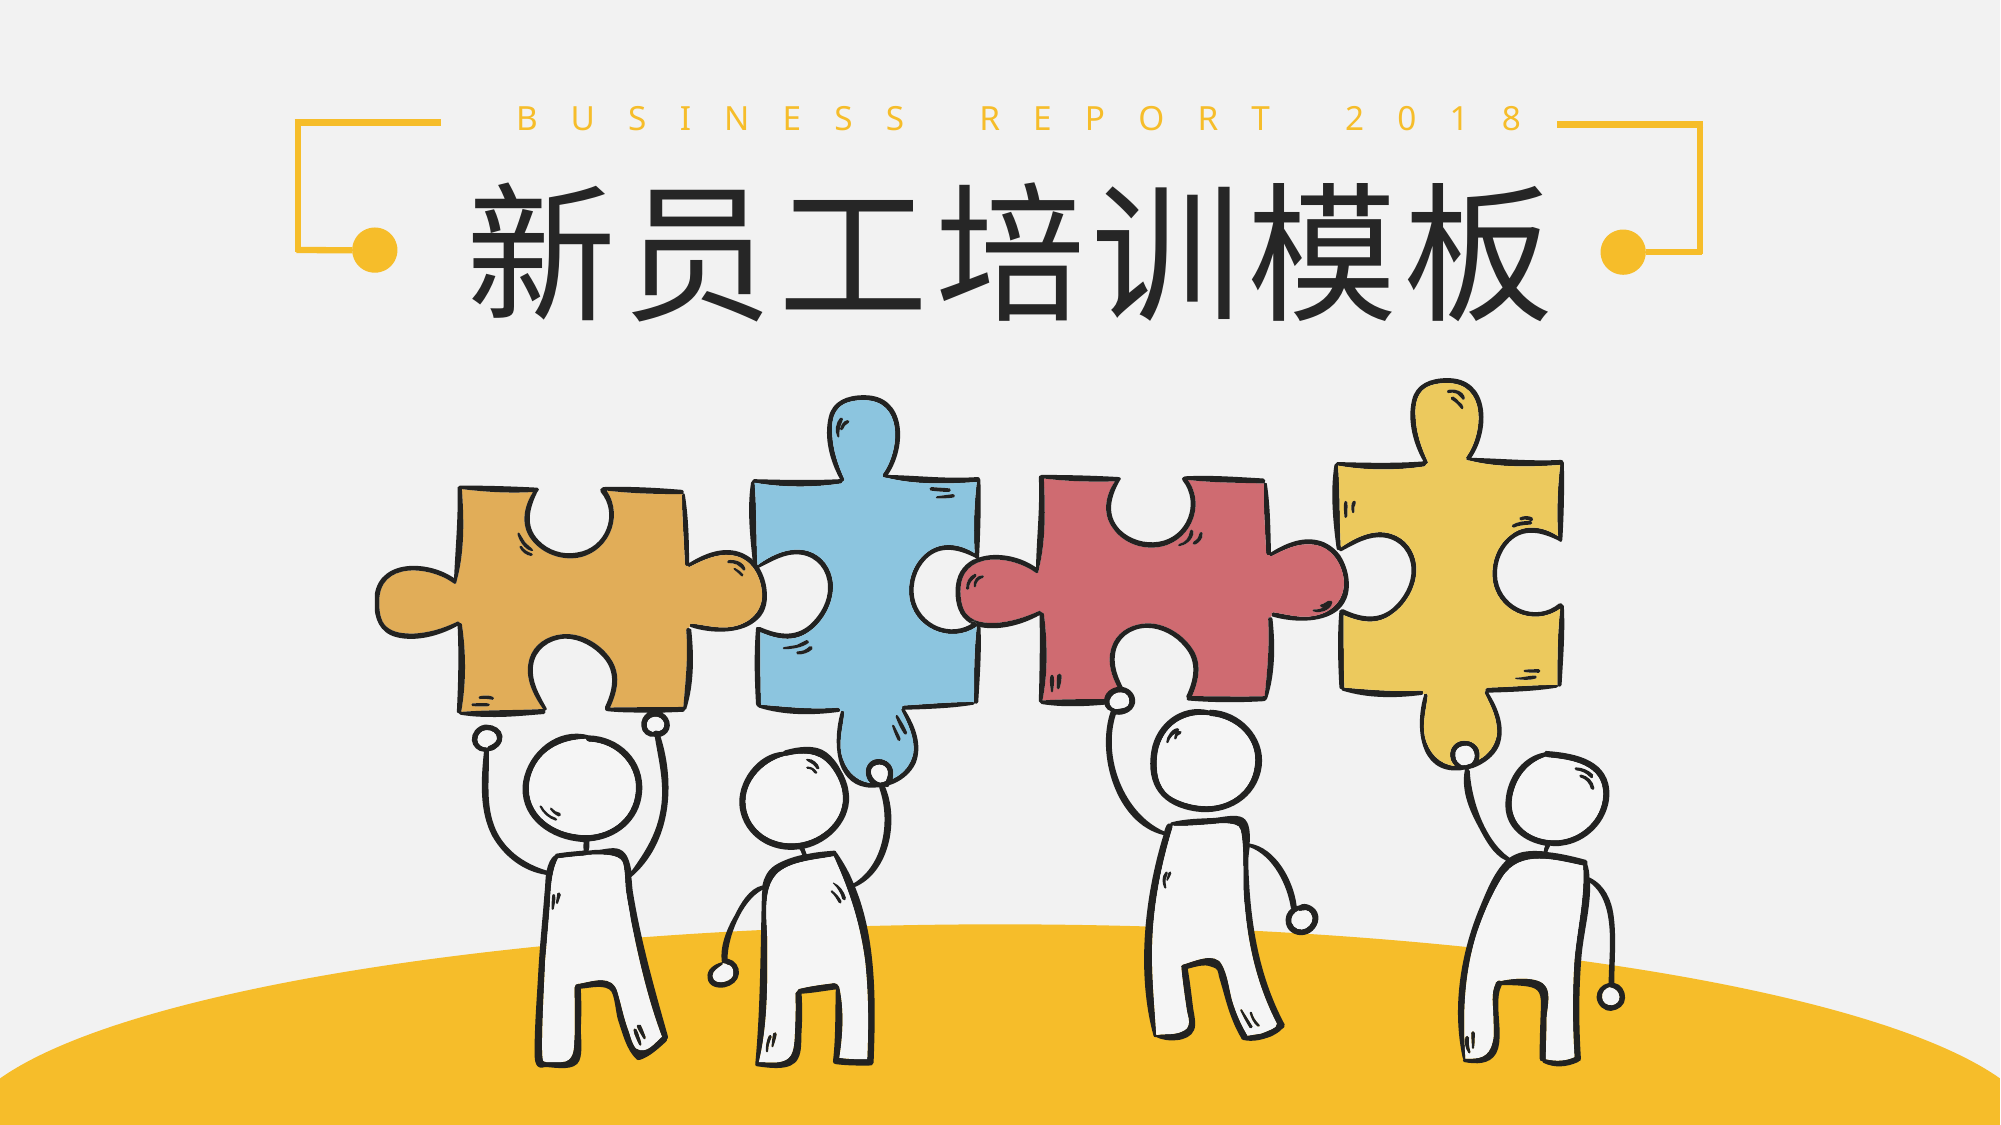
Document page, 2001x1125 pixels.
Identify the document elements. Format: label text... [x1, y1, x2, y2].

text_box BUSINESS REPORT 2018 [501, 89, 1538, 145]
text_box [294, 122, 442, 273]
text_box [1556, 124, 1704, 275]
text_box 新员工培训模板 [451, 151, 1569, 347]
picture [374, 377, 1626, 1070]
text_box [0, 966, 2000, 1125]
